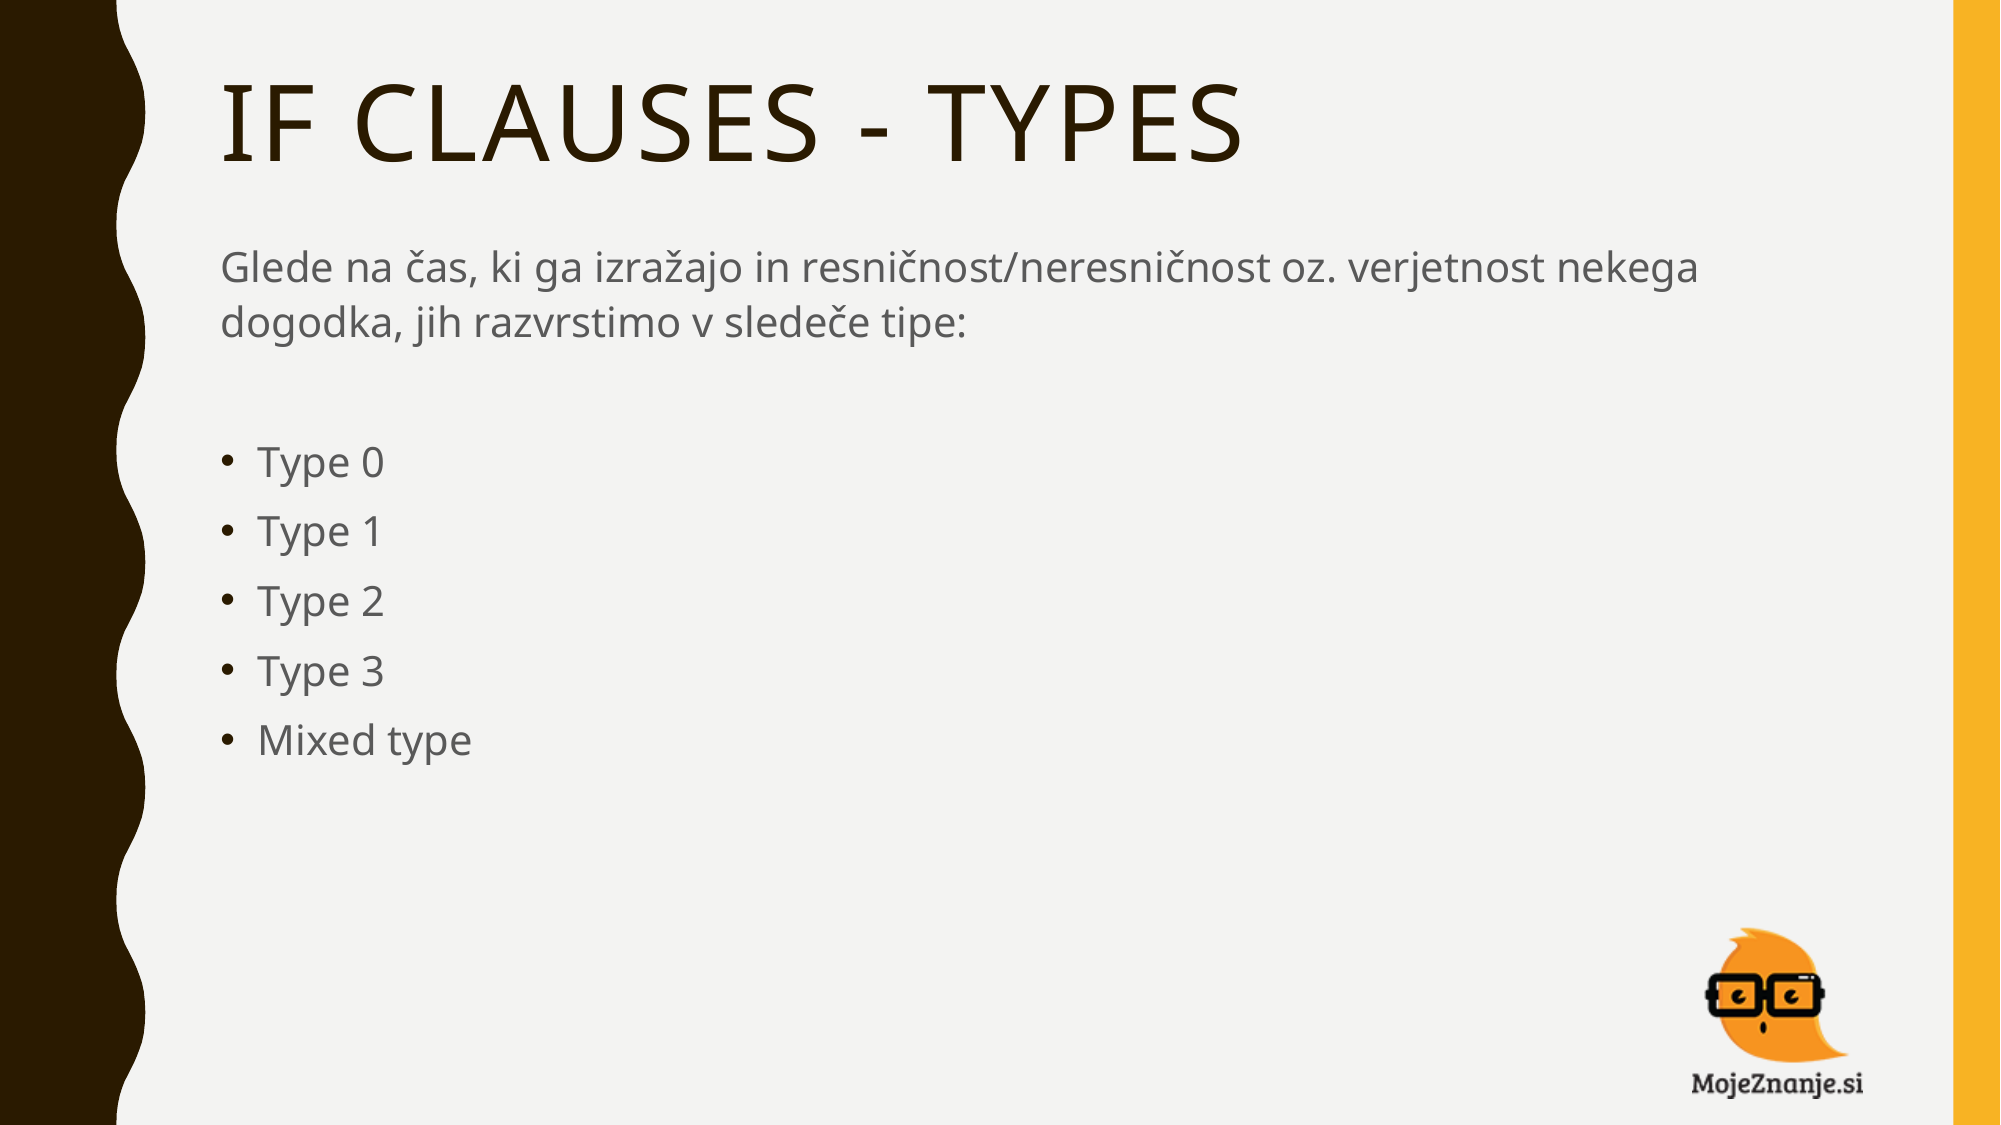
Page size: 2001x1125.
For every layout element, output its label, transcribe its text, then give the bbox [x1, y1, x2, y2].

list Glede na čas, ki ga izražajo in resničnost/neresničnost oz. verjetnost nekega dogodka, jih razvrstimo v sledeče tipe: Type 0 Type 1 Type 2 Type 3 Mixed type [205, 228, 1875, 1034]
title IF CLAUSES - TYPES [205, 62, 1875, 228]
picture [1692, 1034, 1863, 1099]
